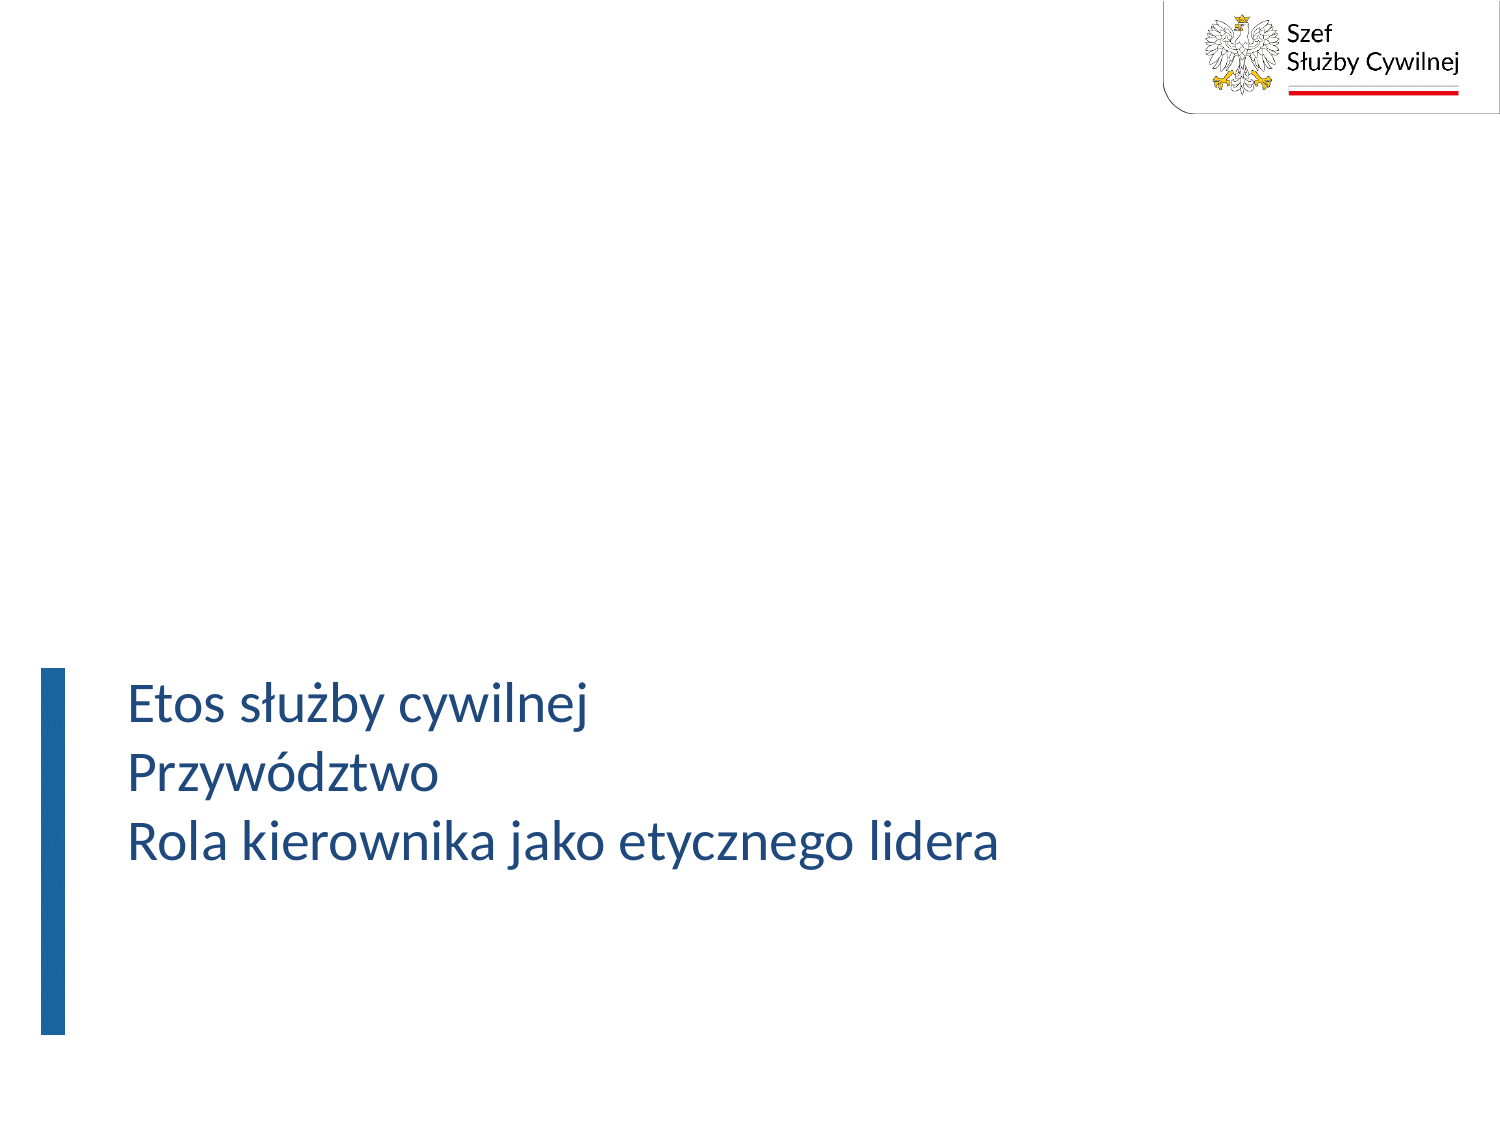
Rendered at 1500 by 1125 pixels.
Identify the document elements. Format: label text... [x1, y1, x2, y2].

title Etos służby cywilnej Przywództwo Rola kierownika jako etycznego lidera [112, 656, 1388, 881]
picture [41, 668, 65, 1035]
picture [1163, 0, 1500, 114]
